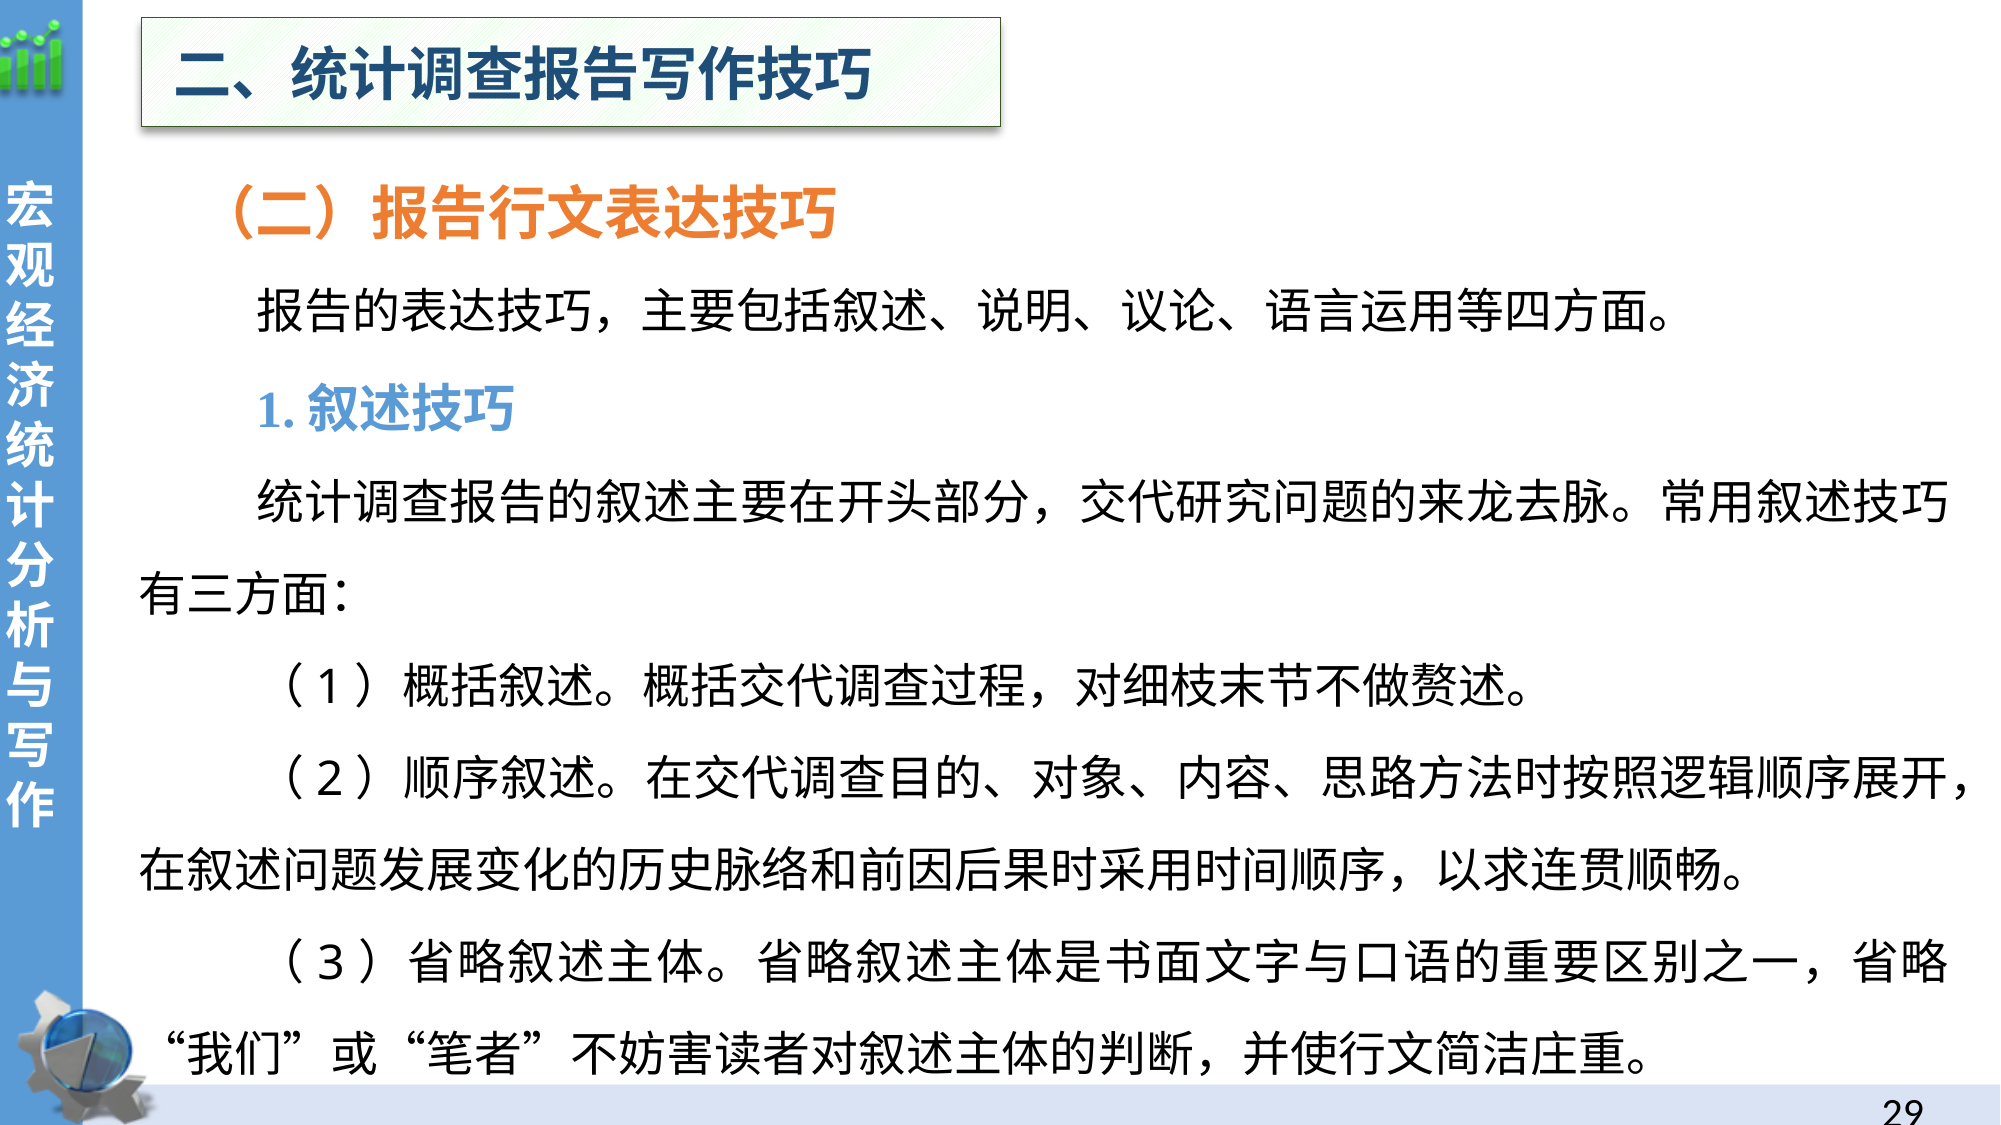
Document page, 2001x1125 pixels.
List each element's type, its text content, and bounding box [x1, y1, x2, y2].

picture [0, 0, 2001, 1125]
text_box （二）报告行文表达技巧 报告的表达技巧，主要包括叙述、说明、议论、语言运用等四方面。 1.叙述技巧 统计调查报告的叙述主要在开头部分，交代研究问题的来龙去脉。常用叙述技巧有三方面： （1）概括叙述。概括交代调查过程，对细枝末节不做赘述。 （2）顺序叙述。在交代调查目的、对象、内容、思路方法时按照逻辑顺序展开，在叙述问题发展变化的历史脉络和前因后果时采用时间顺序，以求连贯顺畅。 （3）省略叙述主体。省略叙述主体是书面文字与口语的重要区别之一，省略“我们”或“笔者”不妨害读者对叙述主体的判断，并使行文简洁庄重。 [123, 126, 1964, 1068]
text_box 二、统计调查报告写作技巧 [141, 17, 1000, 127]
text_box 28 [1786, 1085, 1940, 1125]
